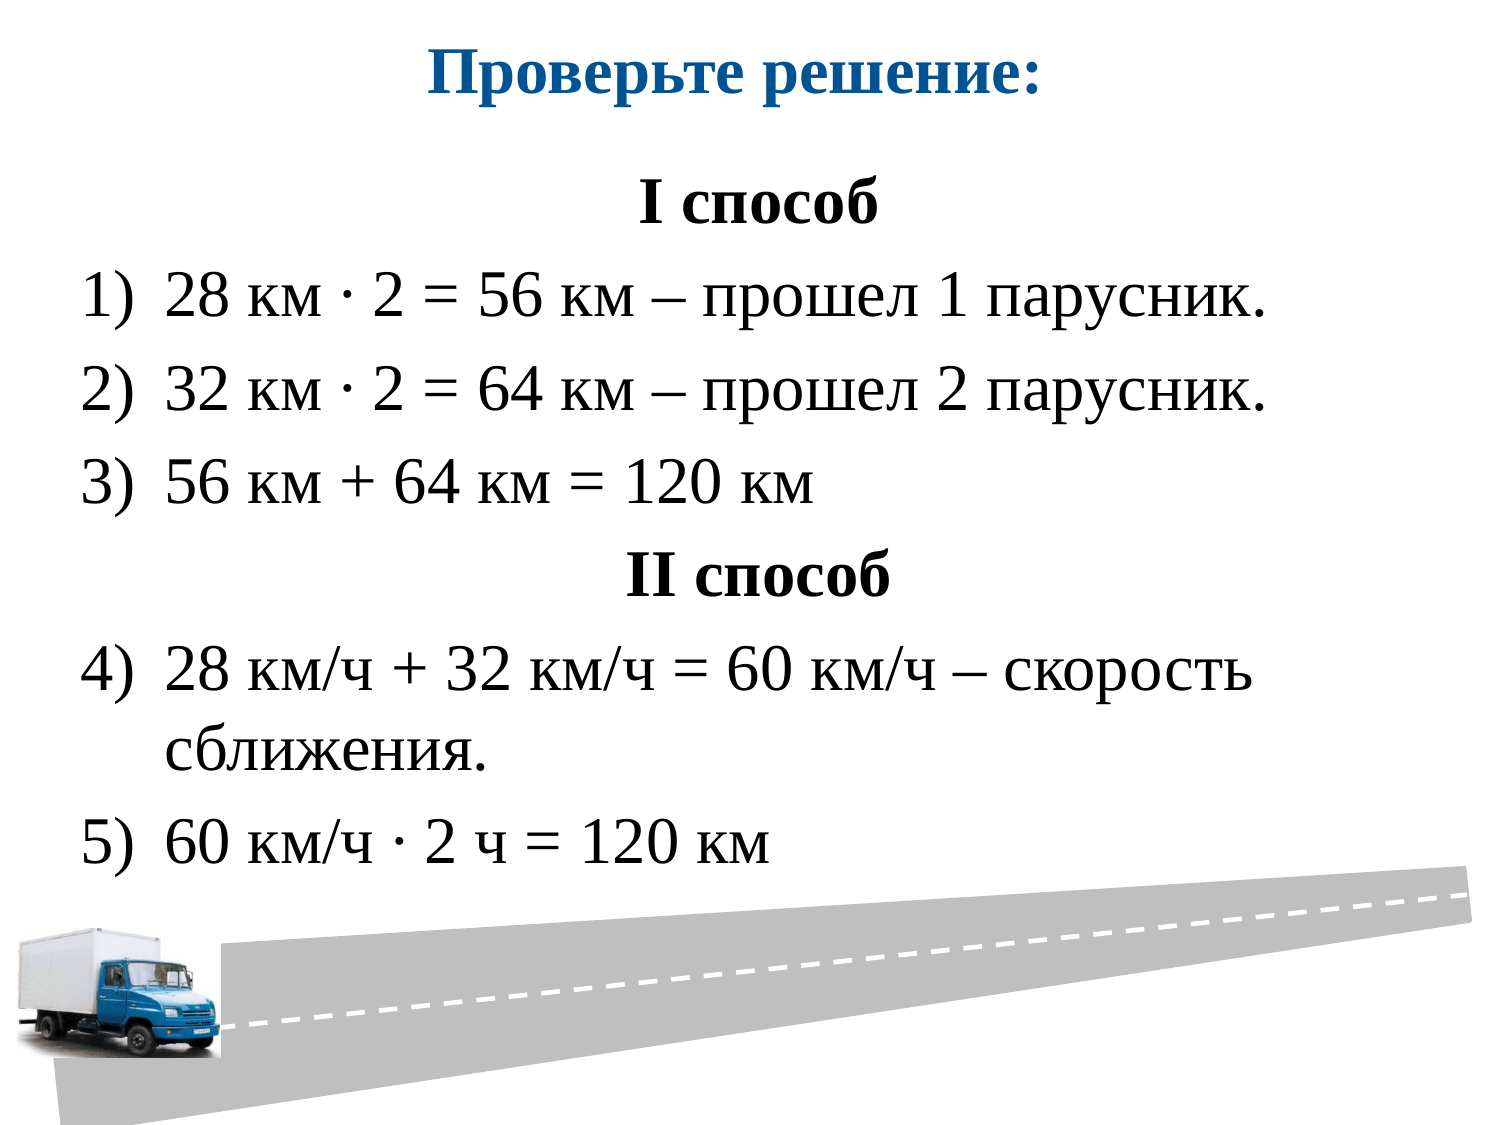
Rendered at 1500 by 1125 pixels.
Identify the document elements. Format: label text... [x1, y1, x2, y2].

text_box Проверьте решение: [17, 19, 1471, 114]
picture [17, 928, 221, 1058]
text_box I способ 28 км ∙ 2 = 56 км – прошел 1 парусник. 32 км ∙ 2 = 64 км – прошел 2 парусник. 56 км + 64 км = 120 км II способ 28 км/ч + 32 км/ч = 60 км/ч – скорость сближения. 60 км/ч ∙ 2 ч = 120 км [64, 148, 1454, 879]
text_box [49, 880, 1472, 1059]
